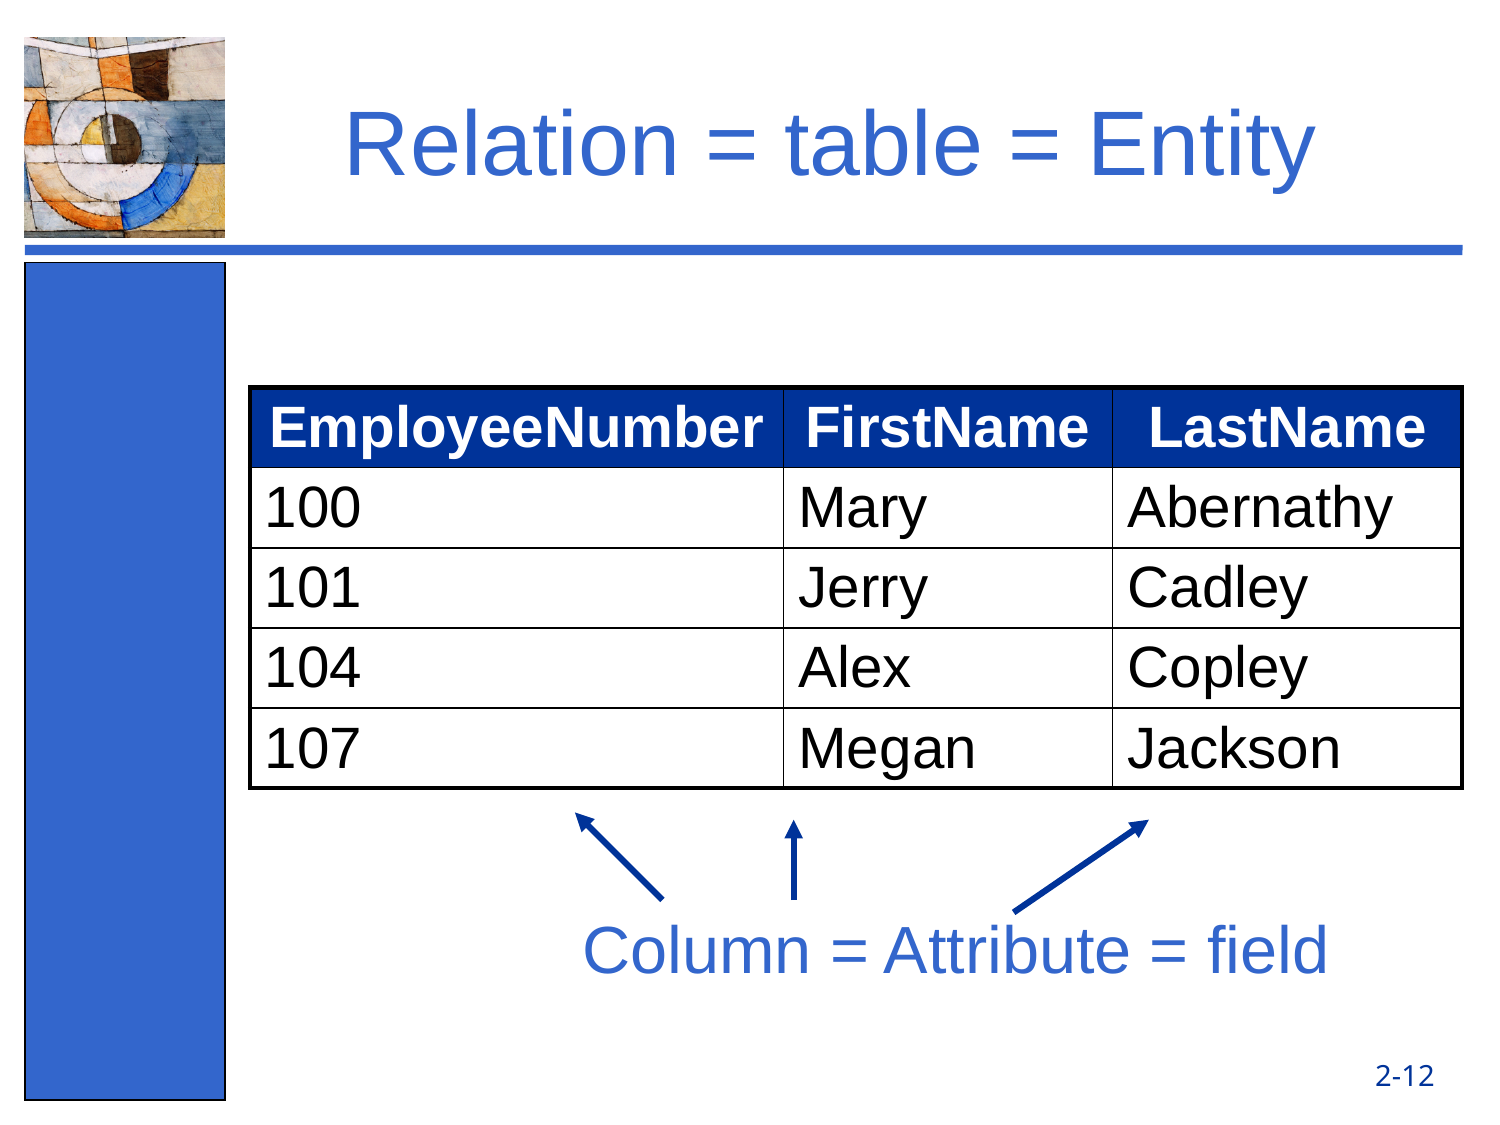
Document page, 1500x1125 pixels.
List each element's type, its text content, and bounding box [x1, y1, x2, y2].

text_box Column = Attribute = field [567, 899, 1345, 995]
slide_number 2-12 [1287, 1049, 1451, 1103]
table_cell Copley [1113, 629, 1460, 707]
table_cell Jerry [784, 549, 1112, 627]
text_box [1013, 819, 1150, 913]
picture [24, 37, 225, 238]
table_header LastName [1113, 390, 1460, 467]
table_cell Mary [784, 468, 1112, 547]
table_cell 101 [252, 549, 783, 627]
table_header FirstName [784, 390, 1112, 467]
table_header EmployeeNumber [252, 390, 783, 467]
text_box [574, 812, 663, 901]
table_cell Abernathy [1113, 468, 1460, 547]
table_cell Jackson [1113, 709, 1460, 786]
table_cell 107 [252, 709, 783, 786]
table_cell Cadley [1113, 549, 1460, 627]
title Relation = table = Entity [237, 44, 1426, 233]
table_cell Megan [784, 709, 1112, 786]
table_cell 100 [252, 468, 783, 547]
table_cell Alex [784, 629, 1112, 707]
table_cell 104 [252, 629, 783, 707]
